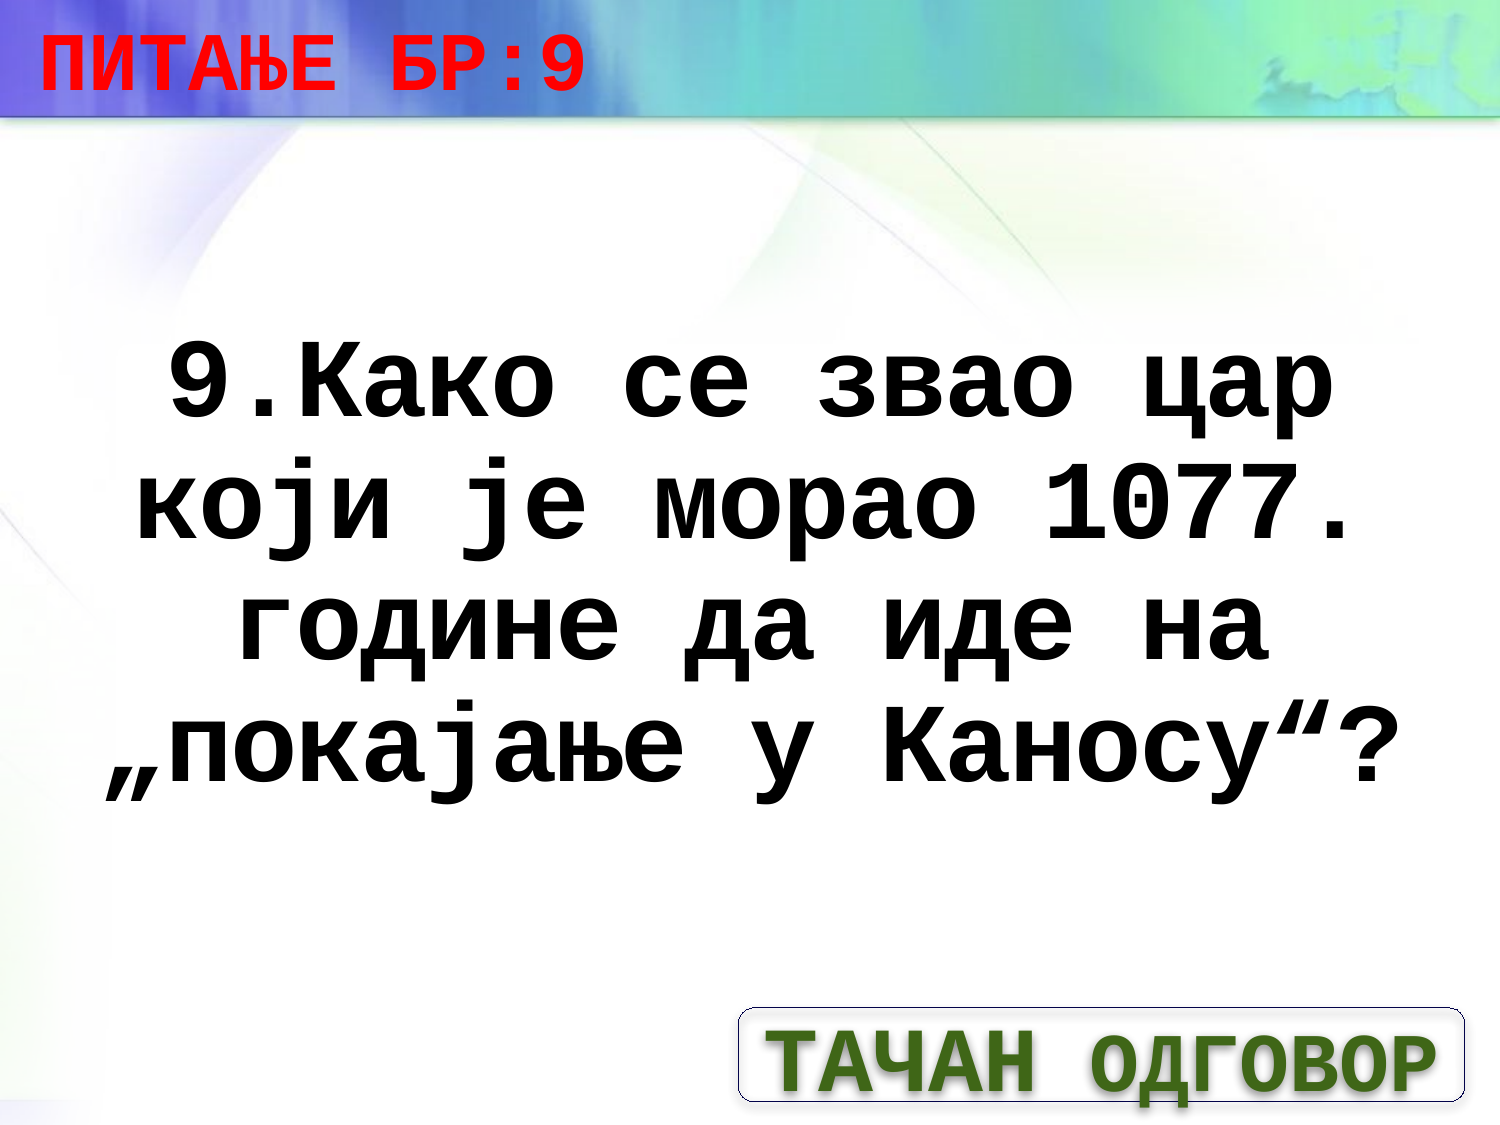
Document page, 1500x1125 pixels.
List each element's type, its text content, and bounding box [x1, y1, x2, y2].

title 9.Како се звао цар који је морао 1077. године да иде на „покајање у Каносу“? [93, 152, 1407, 973]
text_box ПИТАЊЕ БР:9 [23, 0, 621, 115]
picture [0, 213, 1500, 1125]
text_box ПИТАЊА [0, 0, 1500, 213]
text_box ТАЧАН ОДГОВОР [738, 1007, 1465, 1102]
